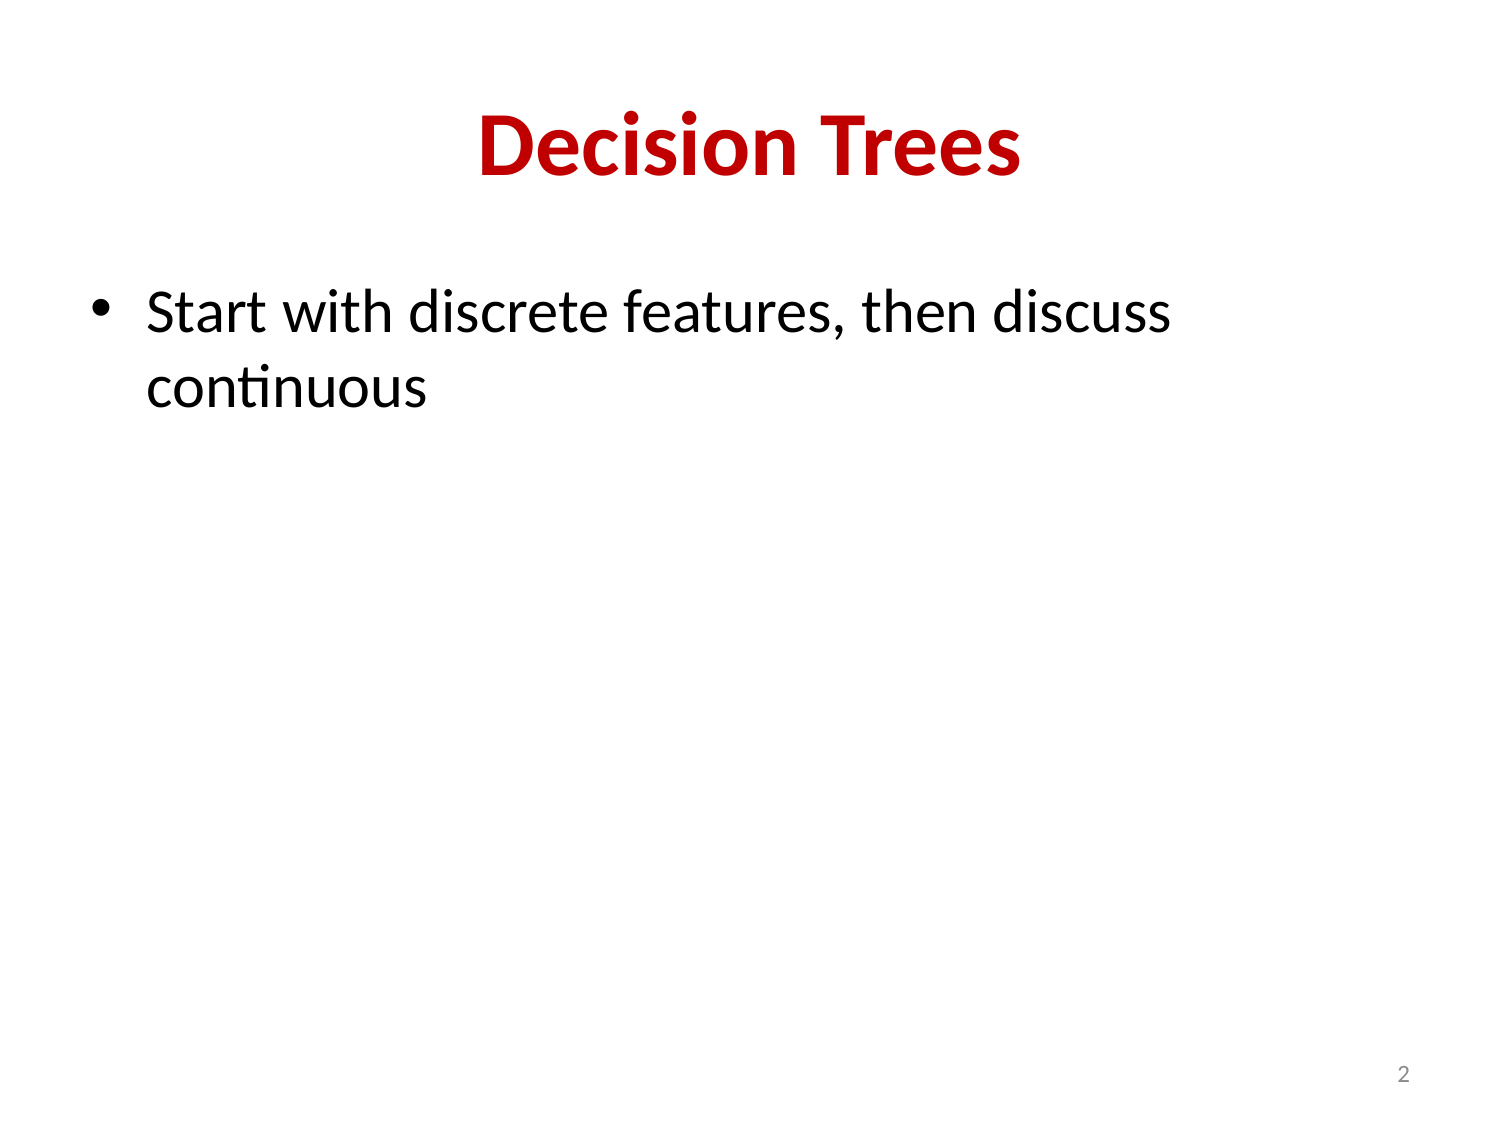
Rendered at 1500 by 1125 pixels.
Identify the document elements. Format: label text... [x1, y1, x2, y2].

list Start with discrete features, then discuss continuous [75, 262, 1425, 1005]
slide_number 2 [1074, 1042, 1425, 1103]
title Decision Trees [75, 45, 1425, 233]
